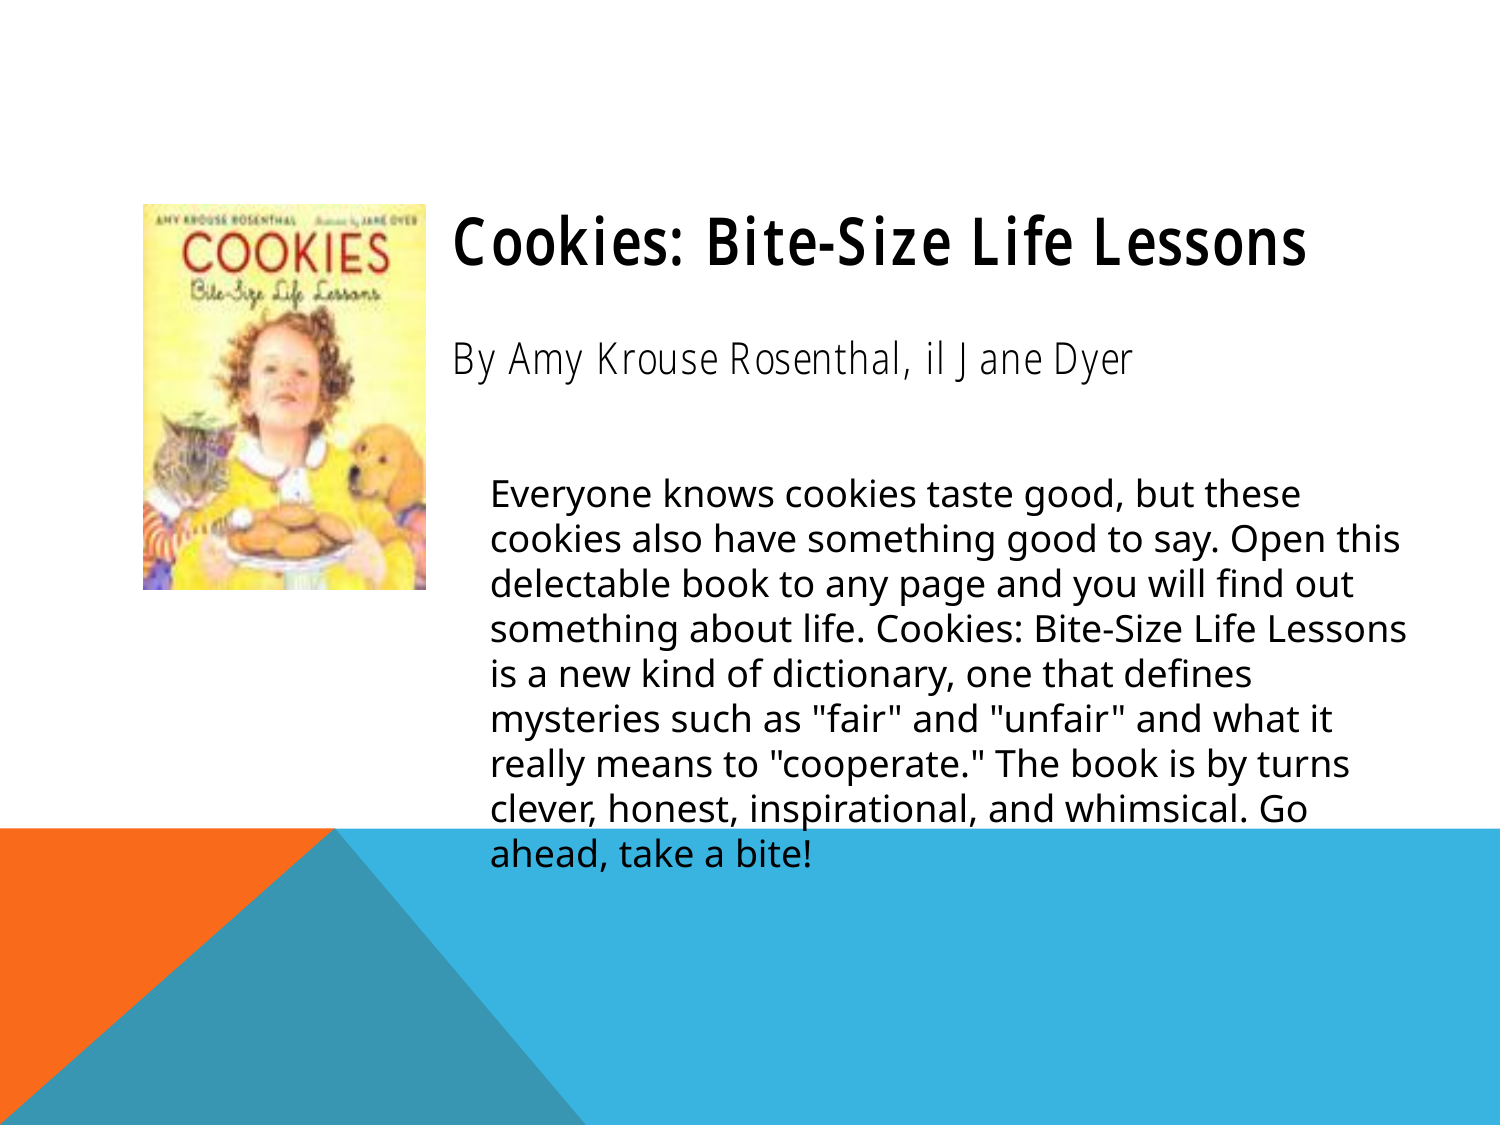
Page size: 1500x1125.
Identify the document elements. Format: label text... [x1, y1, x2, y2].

picture [137, 99, 1500, 590]
text_box Everyone knows cookies taste good, but these cookies also have something good to say. Open this delectable book to any page and you will find out something about life. Cookies: Bite-Size Life Lessons is a new kind of dictionary, one that defines mysteries such as "fair" and "unfair" and what it really means to "cooperate." The book is by turns clever, honest, inspirational, and whimsical. Go ahead, take a bite! [474, 601, 1425, 883]
